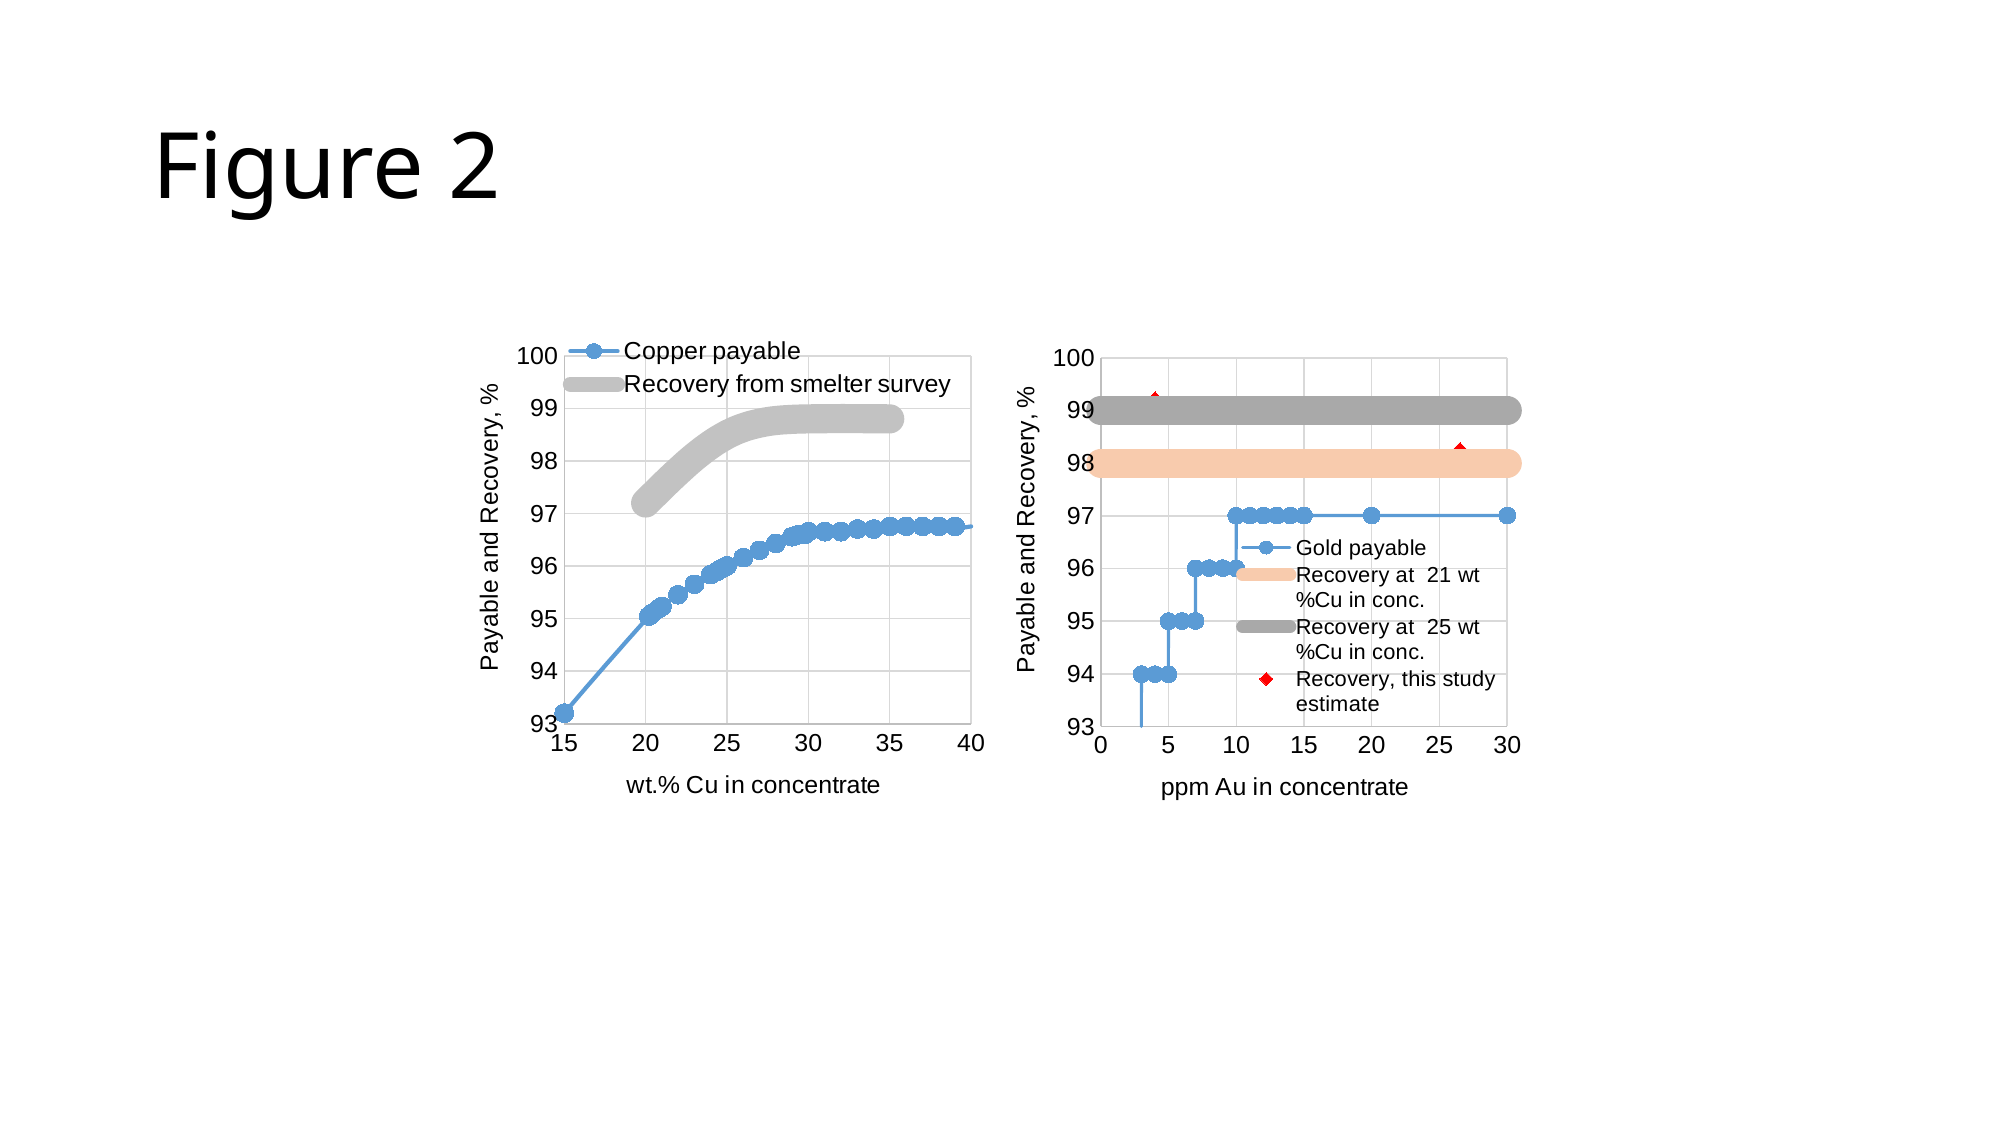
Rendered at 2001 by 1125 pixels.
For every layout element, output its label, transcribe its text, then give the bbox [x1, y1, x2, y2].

title Figure 2 [137, 59, 1863, 278]
chart [465, 316, 999, 807]
chart [1002, 318, 1535, 808]
